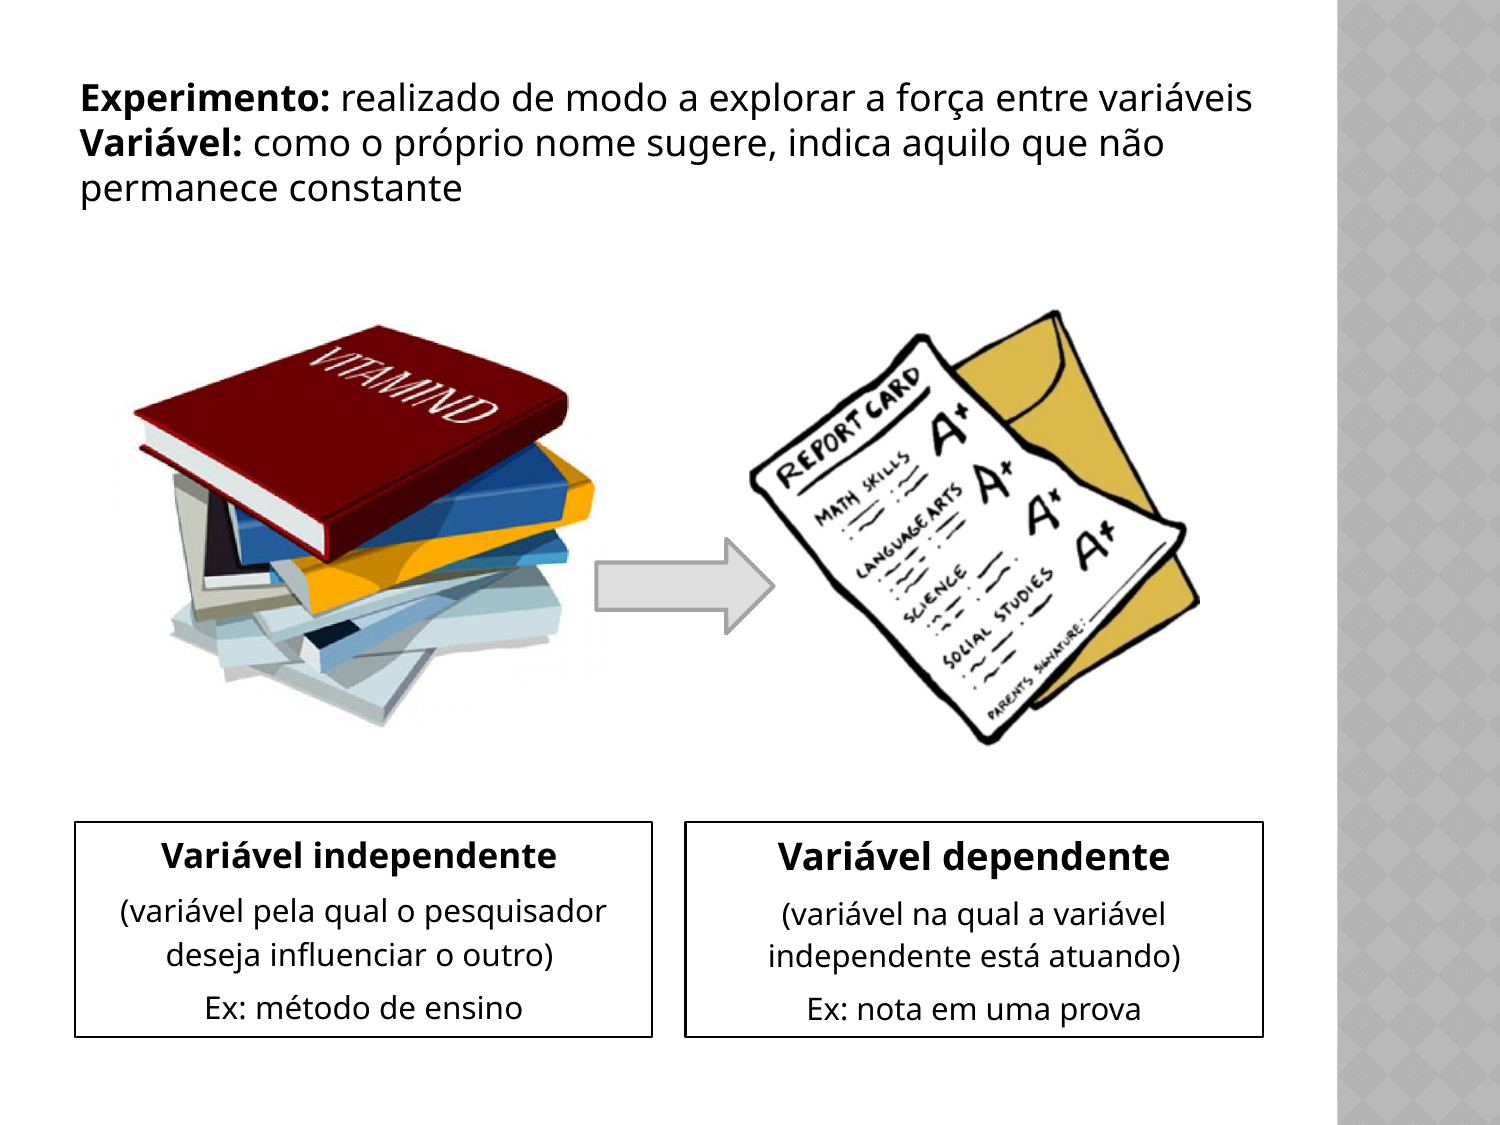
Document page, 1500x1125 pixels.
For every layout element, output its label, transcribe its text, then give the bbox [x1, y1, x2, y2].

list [748, 302, 1201, 755]
text_box Experimento: realizado de modo a explorar a força entre variáveis Variável: como o próprio nome sugere, indica aquilo que não permanece constante [64, 66, 1294, 217]
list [111, 324, 617, 729]
list Variável dependente (variável na qual a variável independente está atuando) Ex: nota em uma prova [684, 821, 1264, 1038]
list Variável independente (variável pela qual o pesquisador deseja influenciar o outro) Ex: método de ensino [74, 821, 653, 1038]
text_box [624, 536, 741, 636]
